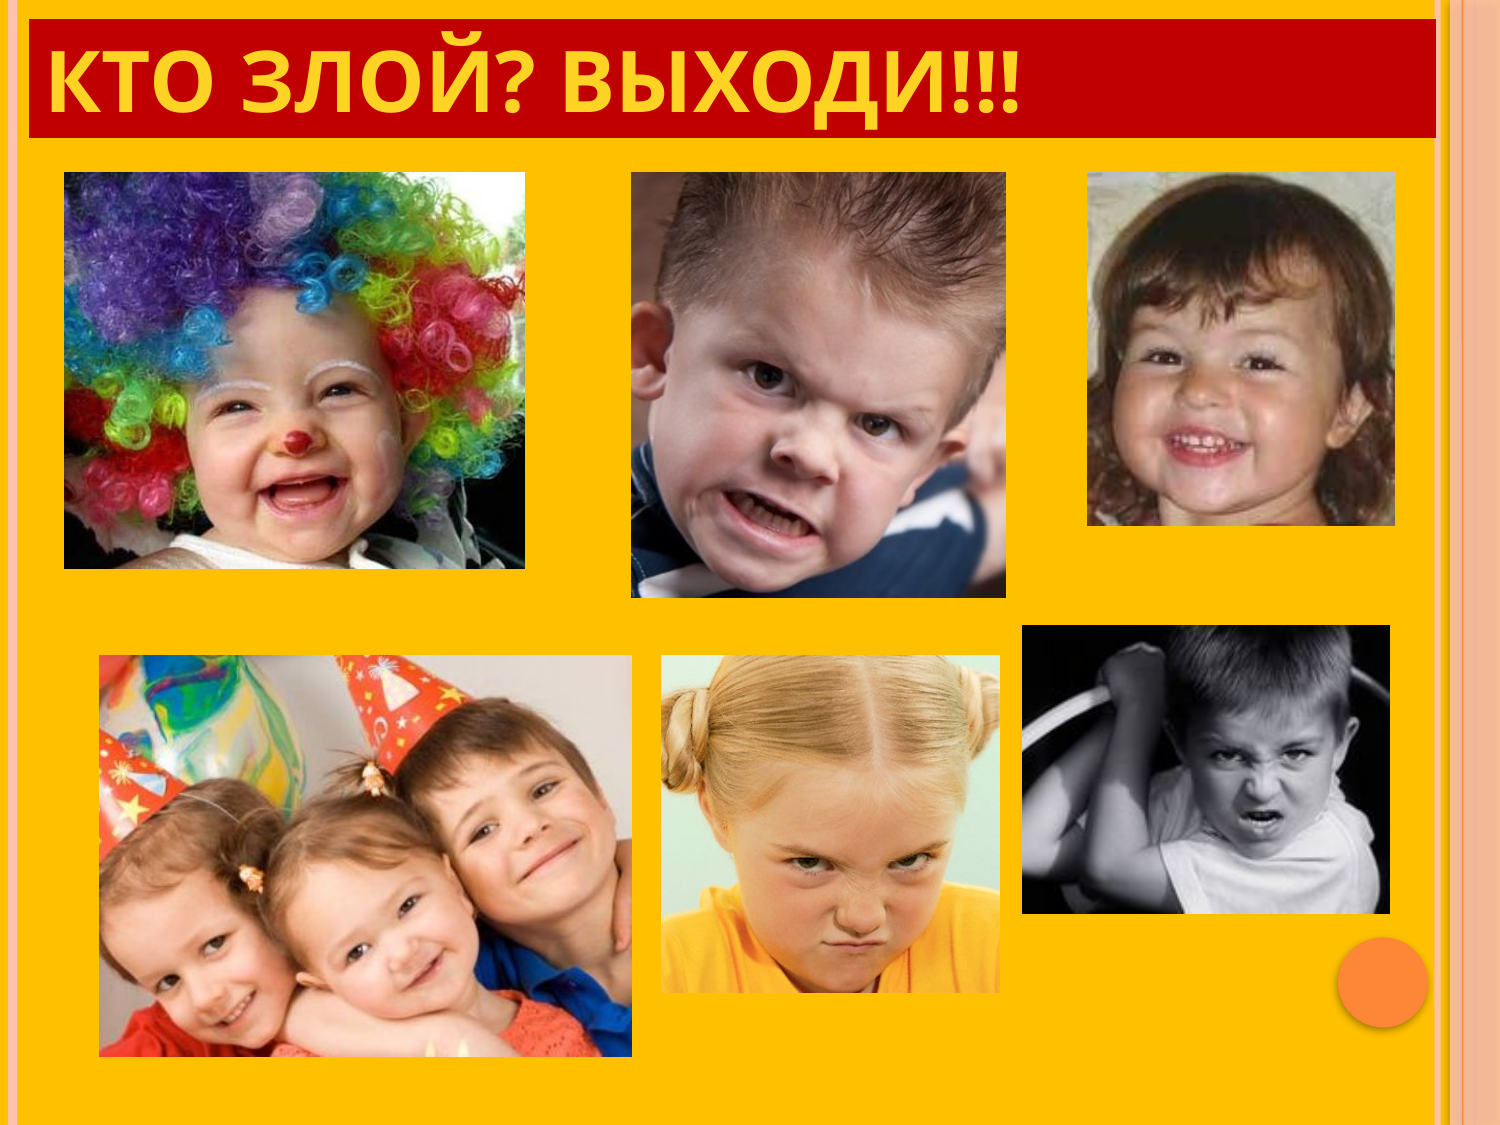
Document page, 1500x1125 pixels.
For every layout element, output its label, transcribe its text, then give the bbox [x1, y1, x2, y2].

picture [64, 172, 525, 569]
picture [98, 654, 633, 1058]
picture [661, 654, 1000, 994]
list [1021, 624, 1390, 915]
picture [1086, 172, 1396, 526]
picture [631, 172, 1006, 599]
title Кто ЗЛОЙ? Выходи!!! [29, 19, 1436, 138]
